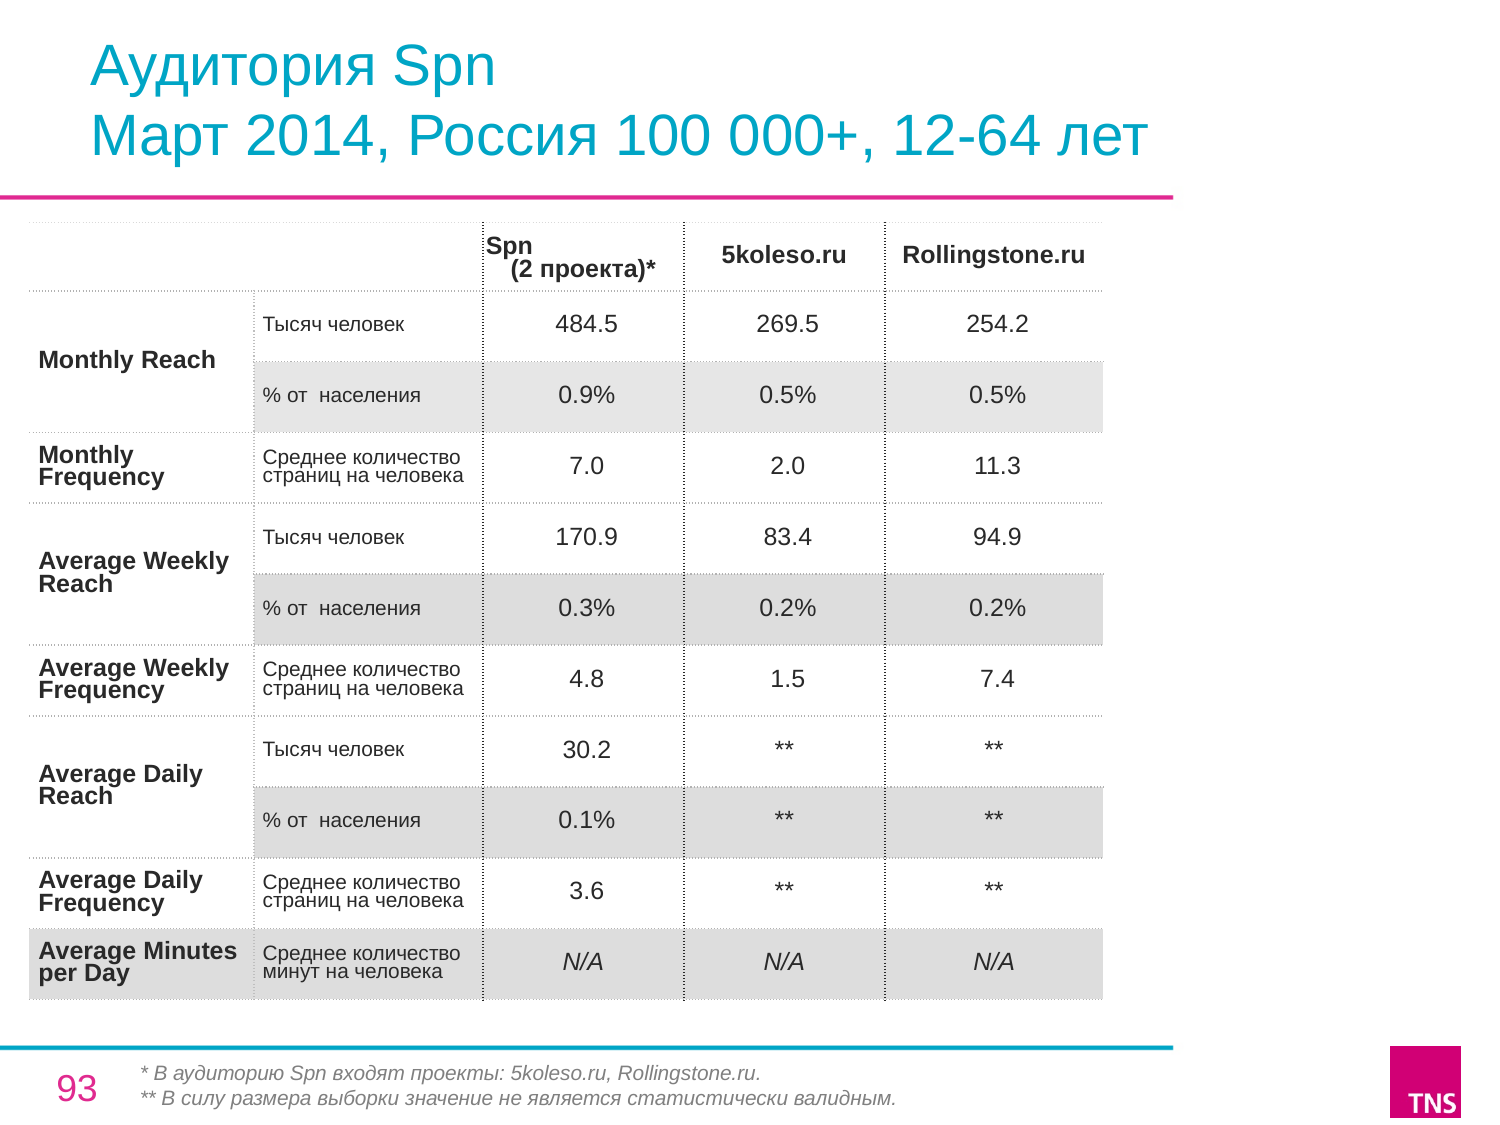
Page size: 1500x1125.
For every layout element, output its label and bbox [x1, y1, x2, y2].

table_header [29, 223, 1103, 291]
slide_number [40, 1055, 392, 1125]
title [74, 8, 1476, 187]
table_cell [29, 291, 1103, 999]
text_box [124, 1052, 1463, 1117]
picture [0, 0, 1500, 1125]
